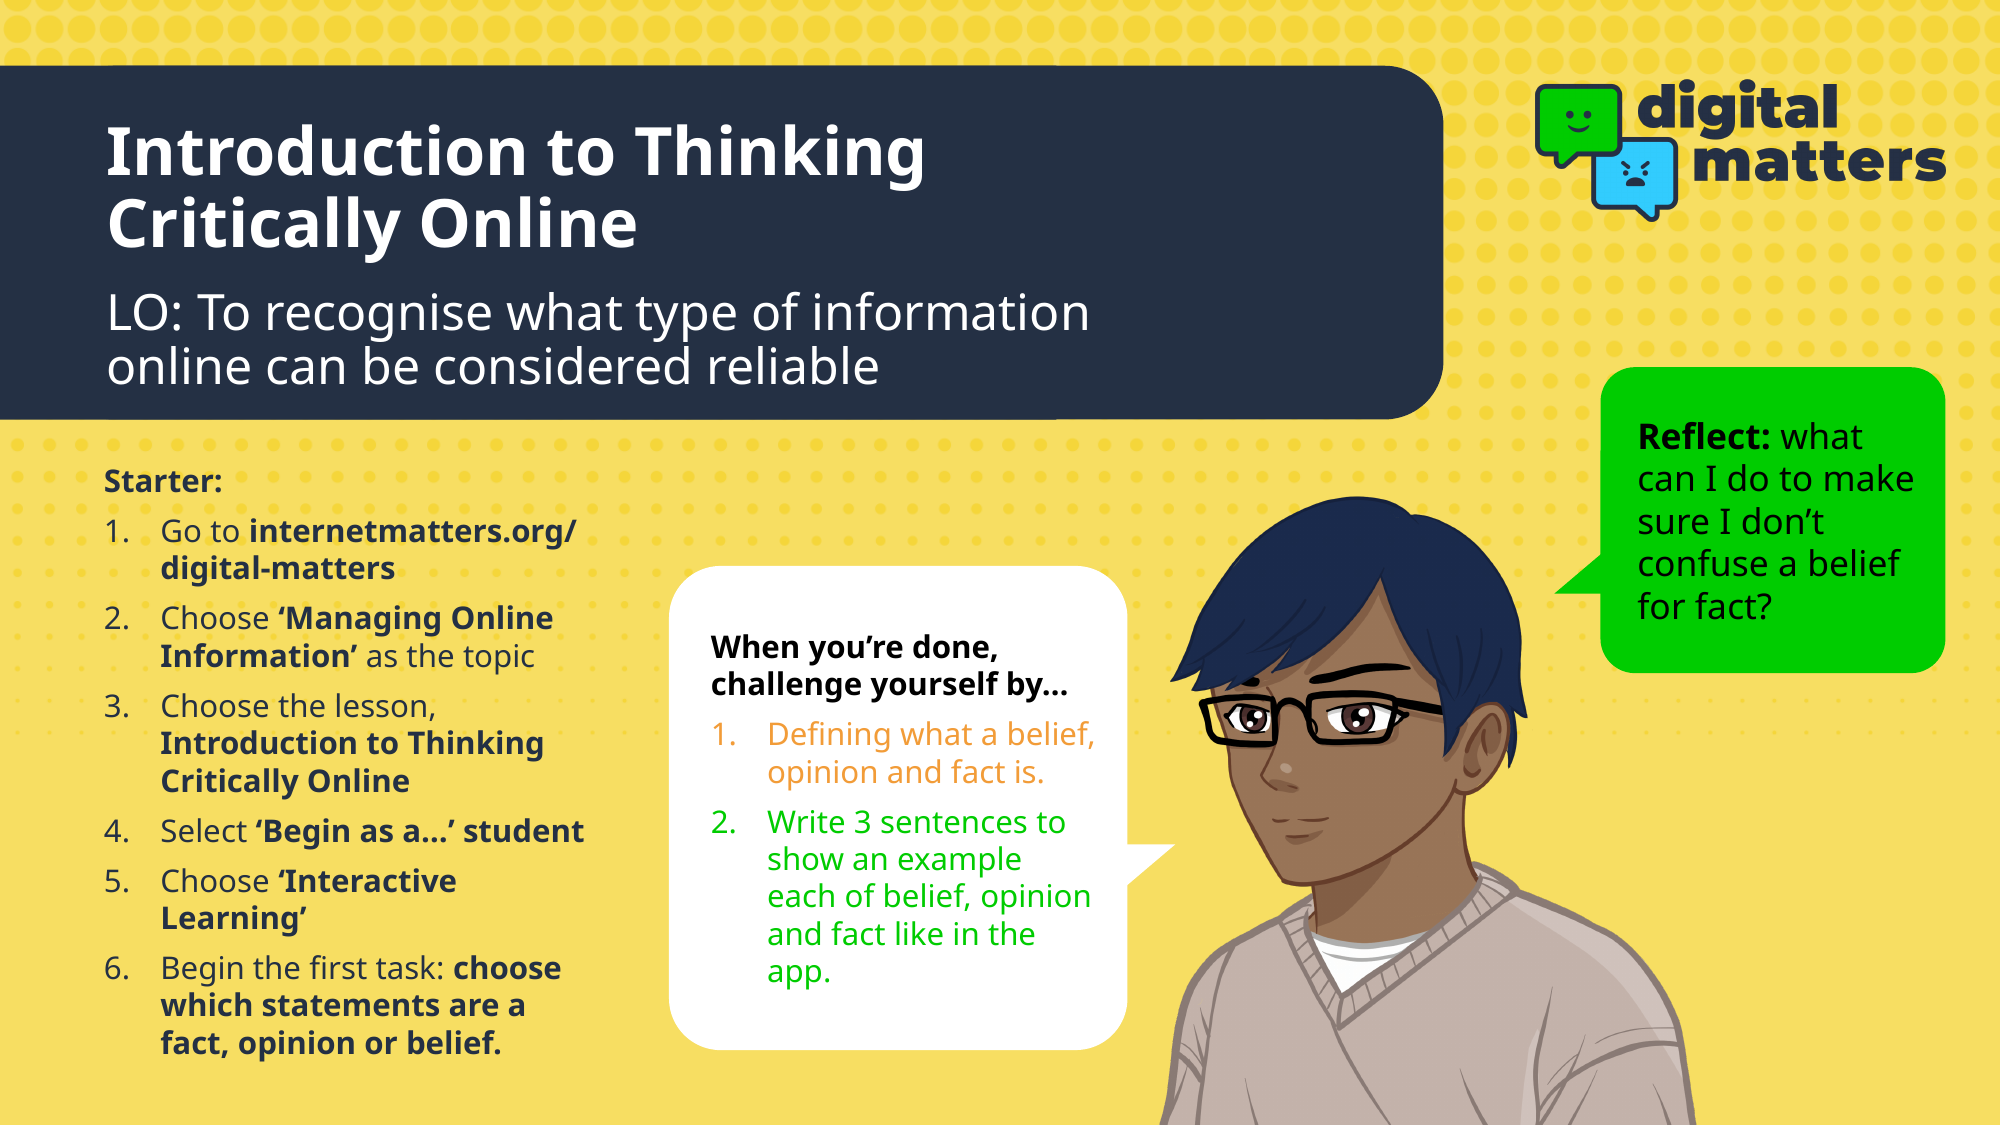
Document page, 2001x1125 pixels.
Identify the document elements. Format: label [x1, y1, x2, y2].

picture [0, 0, 2000, 1125]
text_box [1554, 367, 1946, 674]
text_box [668, 565, 1176, 1051]
